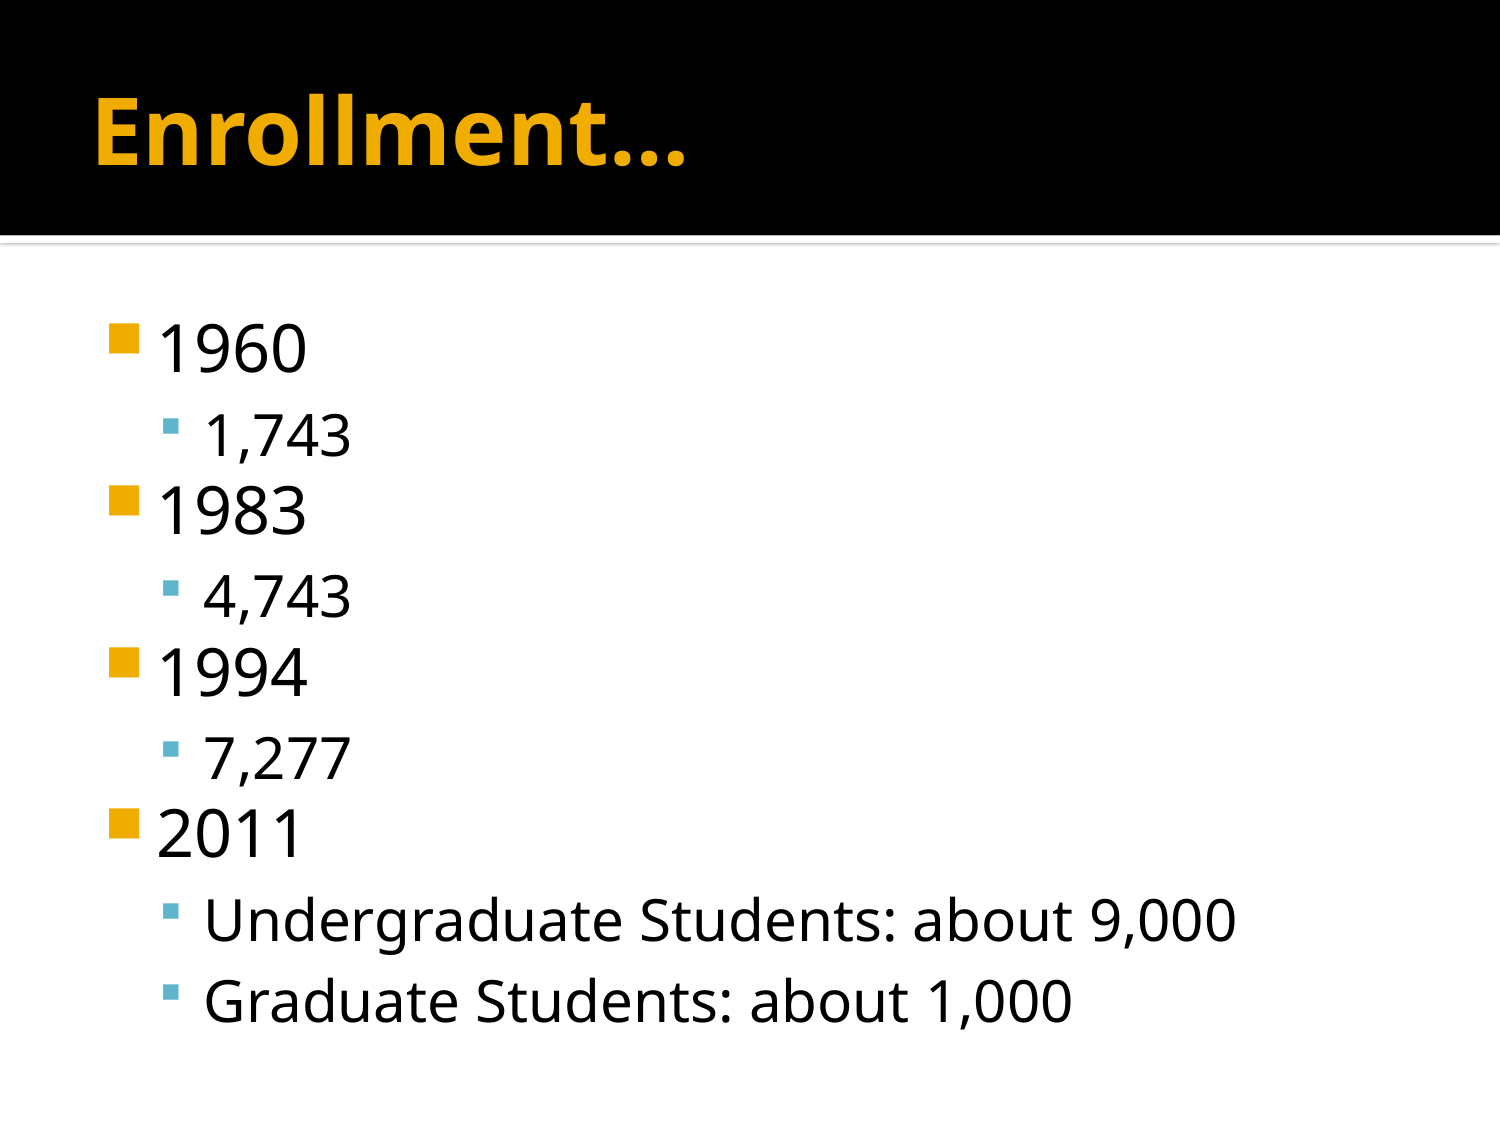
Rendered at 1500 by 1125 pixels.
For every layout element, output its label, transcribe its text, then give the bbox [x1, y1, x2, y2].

title Enrollment… [75, 25, 1425, 231]
list 1960 1,743 1983 4,743 1994 7,277 2011 Undergraduate Students: about 9,000 Graduate Students: about 1,000 [75, 291, 1425, 1050]
